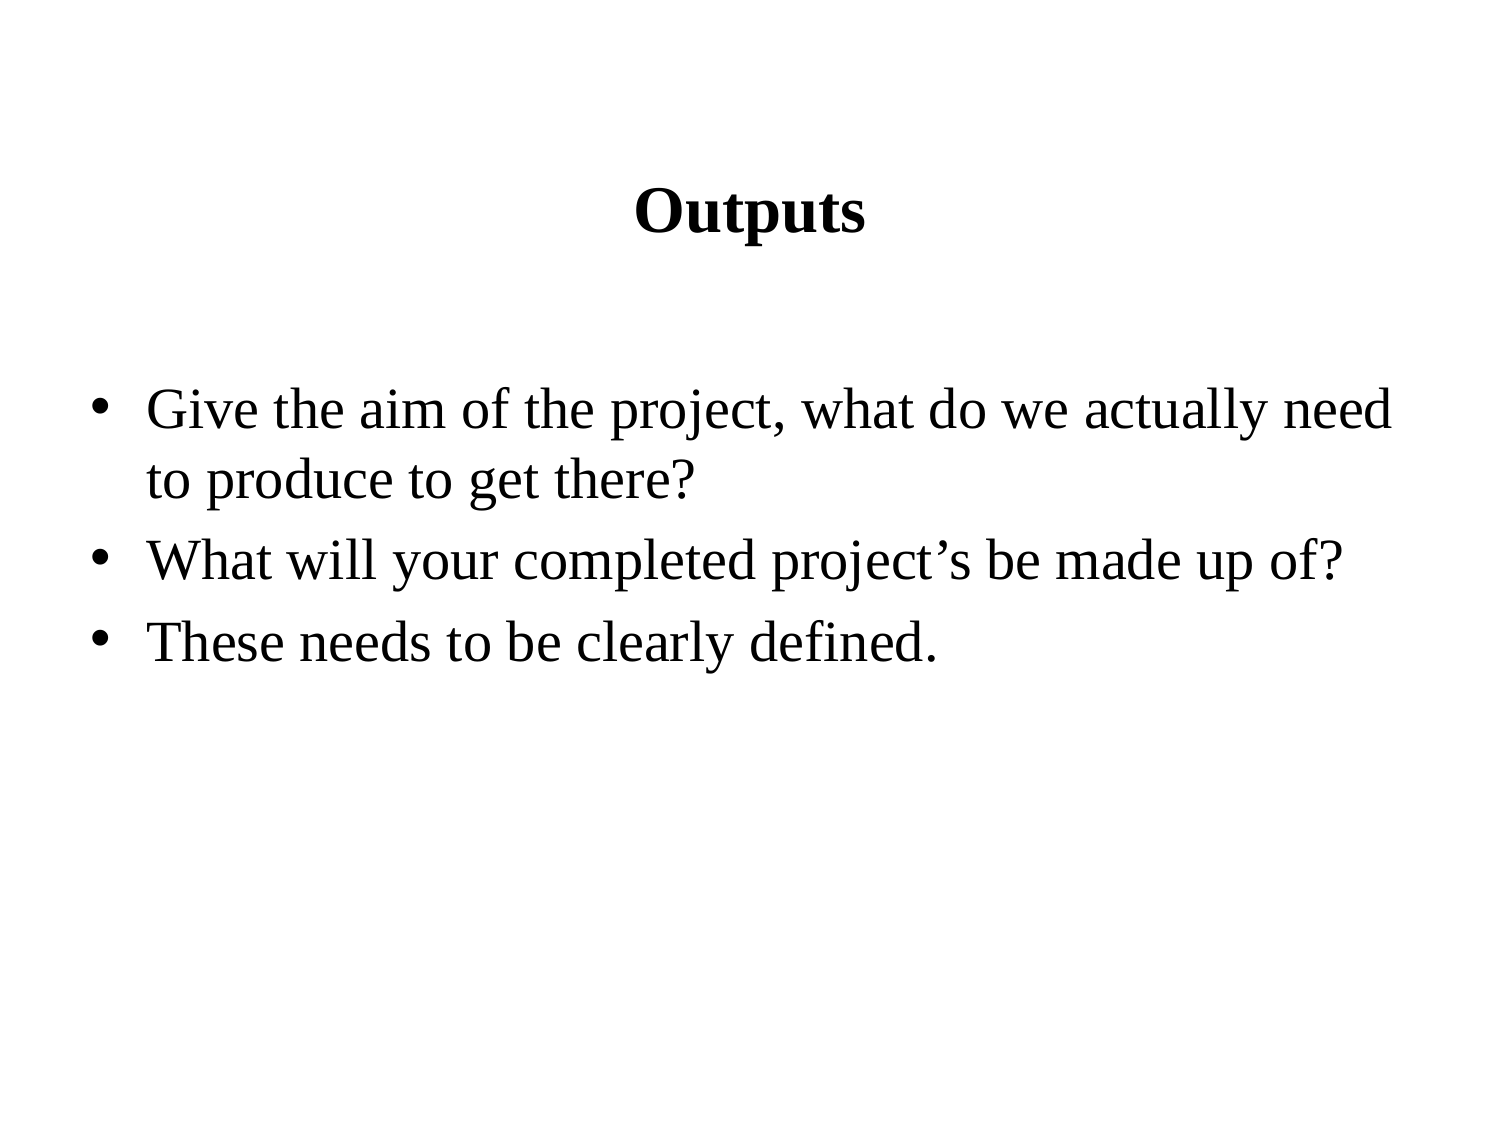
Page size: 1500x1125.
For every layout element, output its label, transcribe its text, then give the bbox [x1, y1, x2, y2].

list Give the aim of the project, what do we actually need to produce to get there? What will your completed project’s be made up of? These needs to be clearly defined. [75, 362, 1425, 950]
title Outputs [75, 112, 1425, 300]
